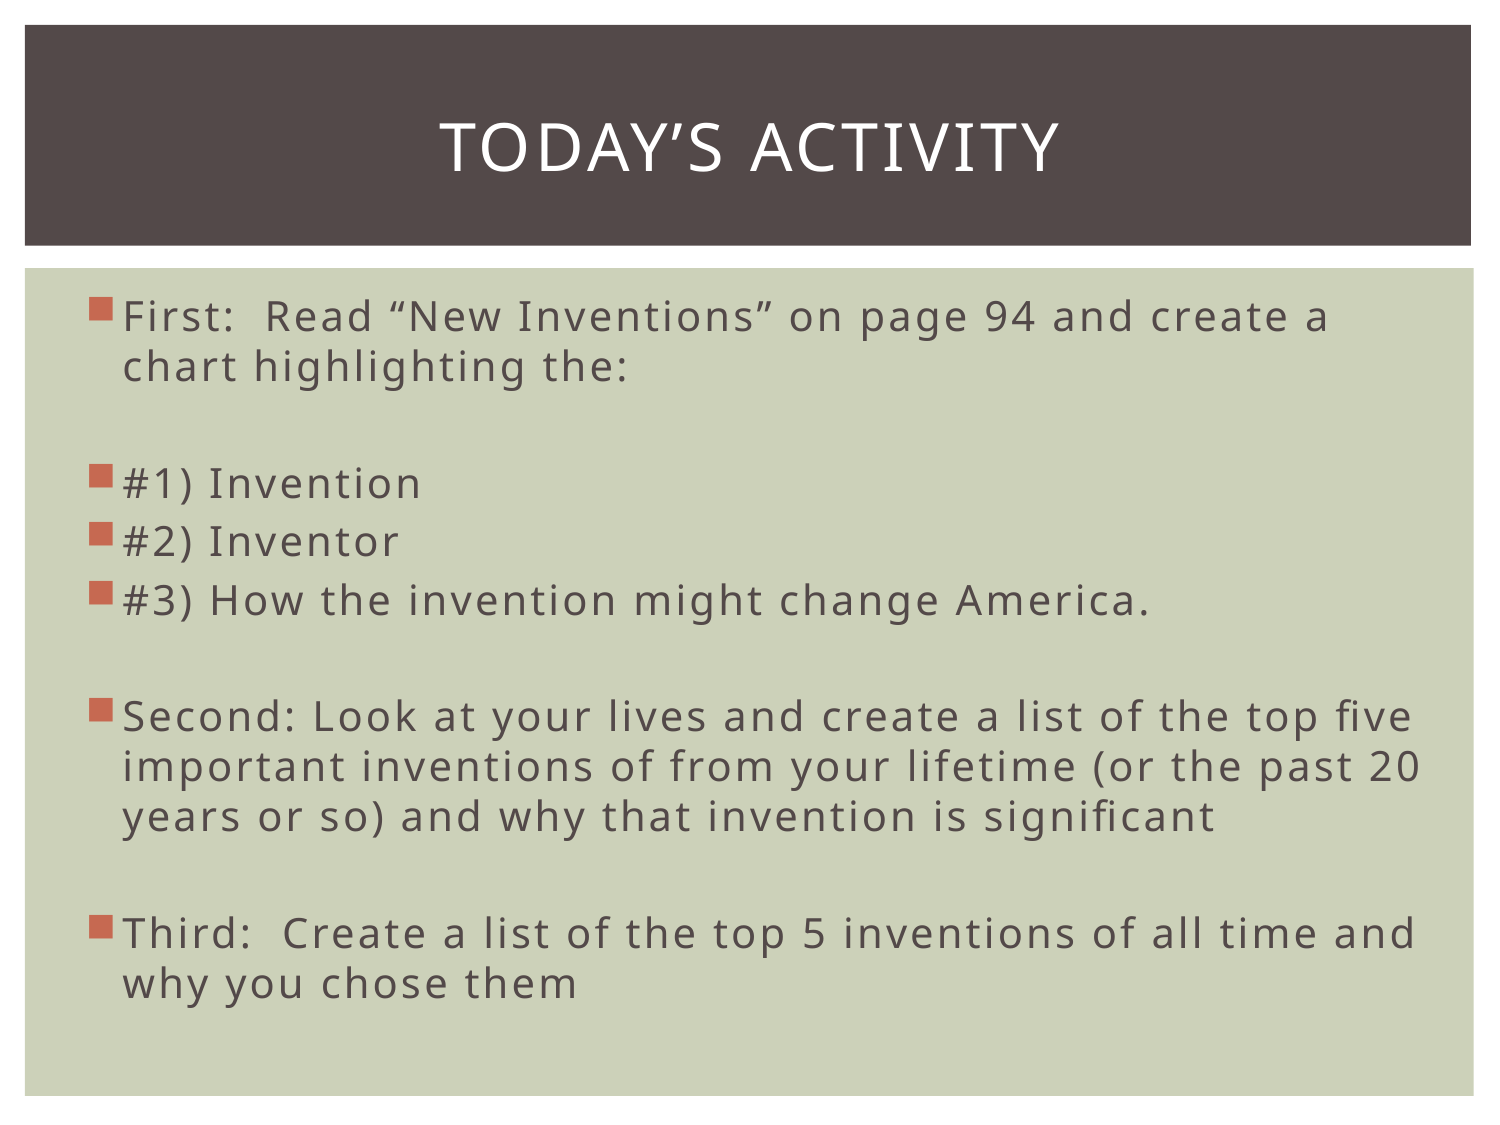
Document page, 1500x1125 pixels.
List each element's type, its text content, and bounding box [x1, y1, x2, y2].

list First: Read “New Inventions” on page 94 and create a chart highlighting the: #1) Invention #2) Inventor #3) How the invention might change America. Second: Look at your lives and create a list of the top five important inventions of from your lifetime (or the past 20 years or so) and why that invention is significant Third: Create a list of the top 5 inventions of all time and why you chose them [62, 281, 1442, 1050]
title Today’s Activity [62, 58, 1438, 232]
